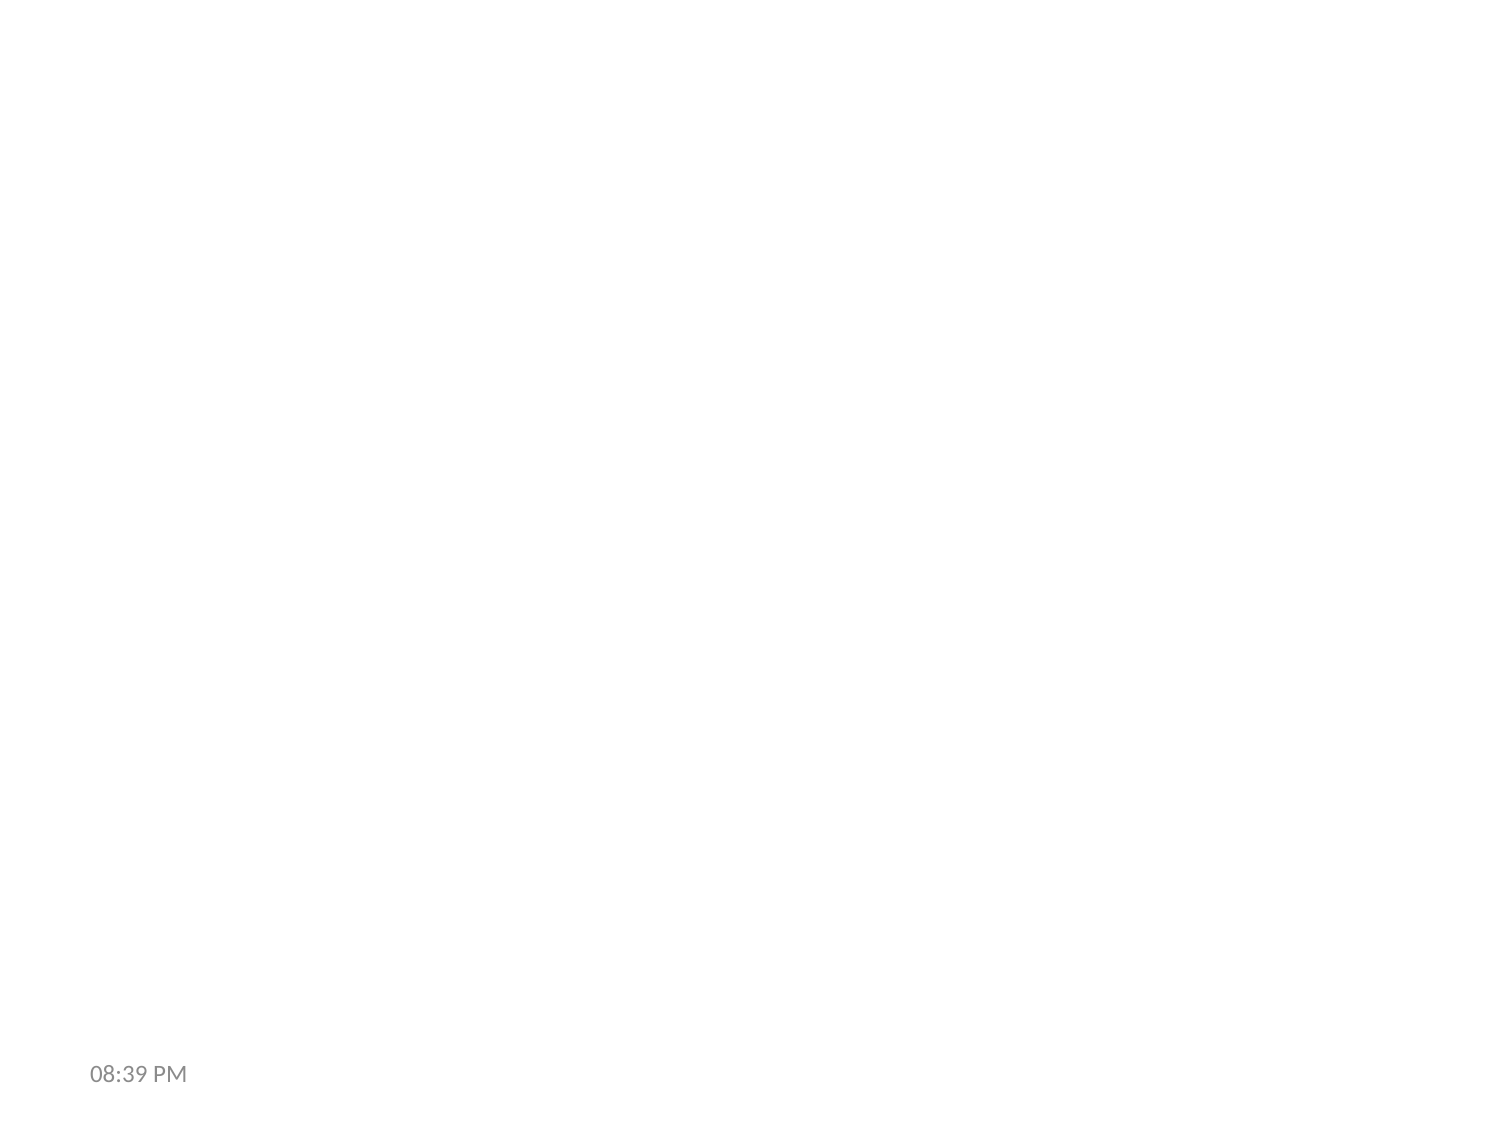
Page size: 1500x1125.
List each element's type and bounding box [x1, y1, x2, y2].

slide_number [75, 1042, 425, 1103]
